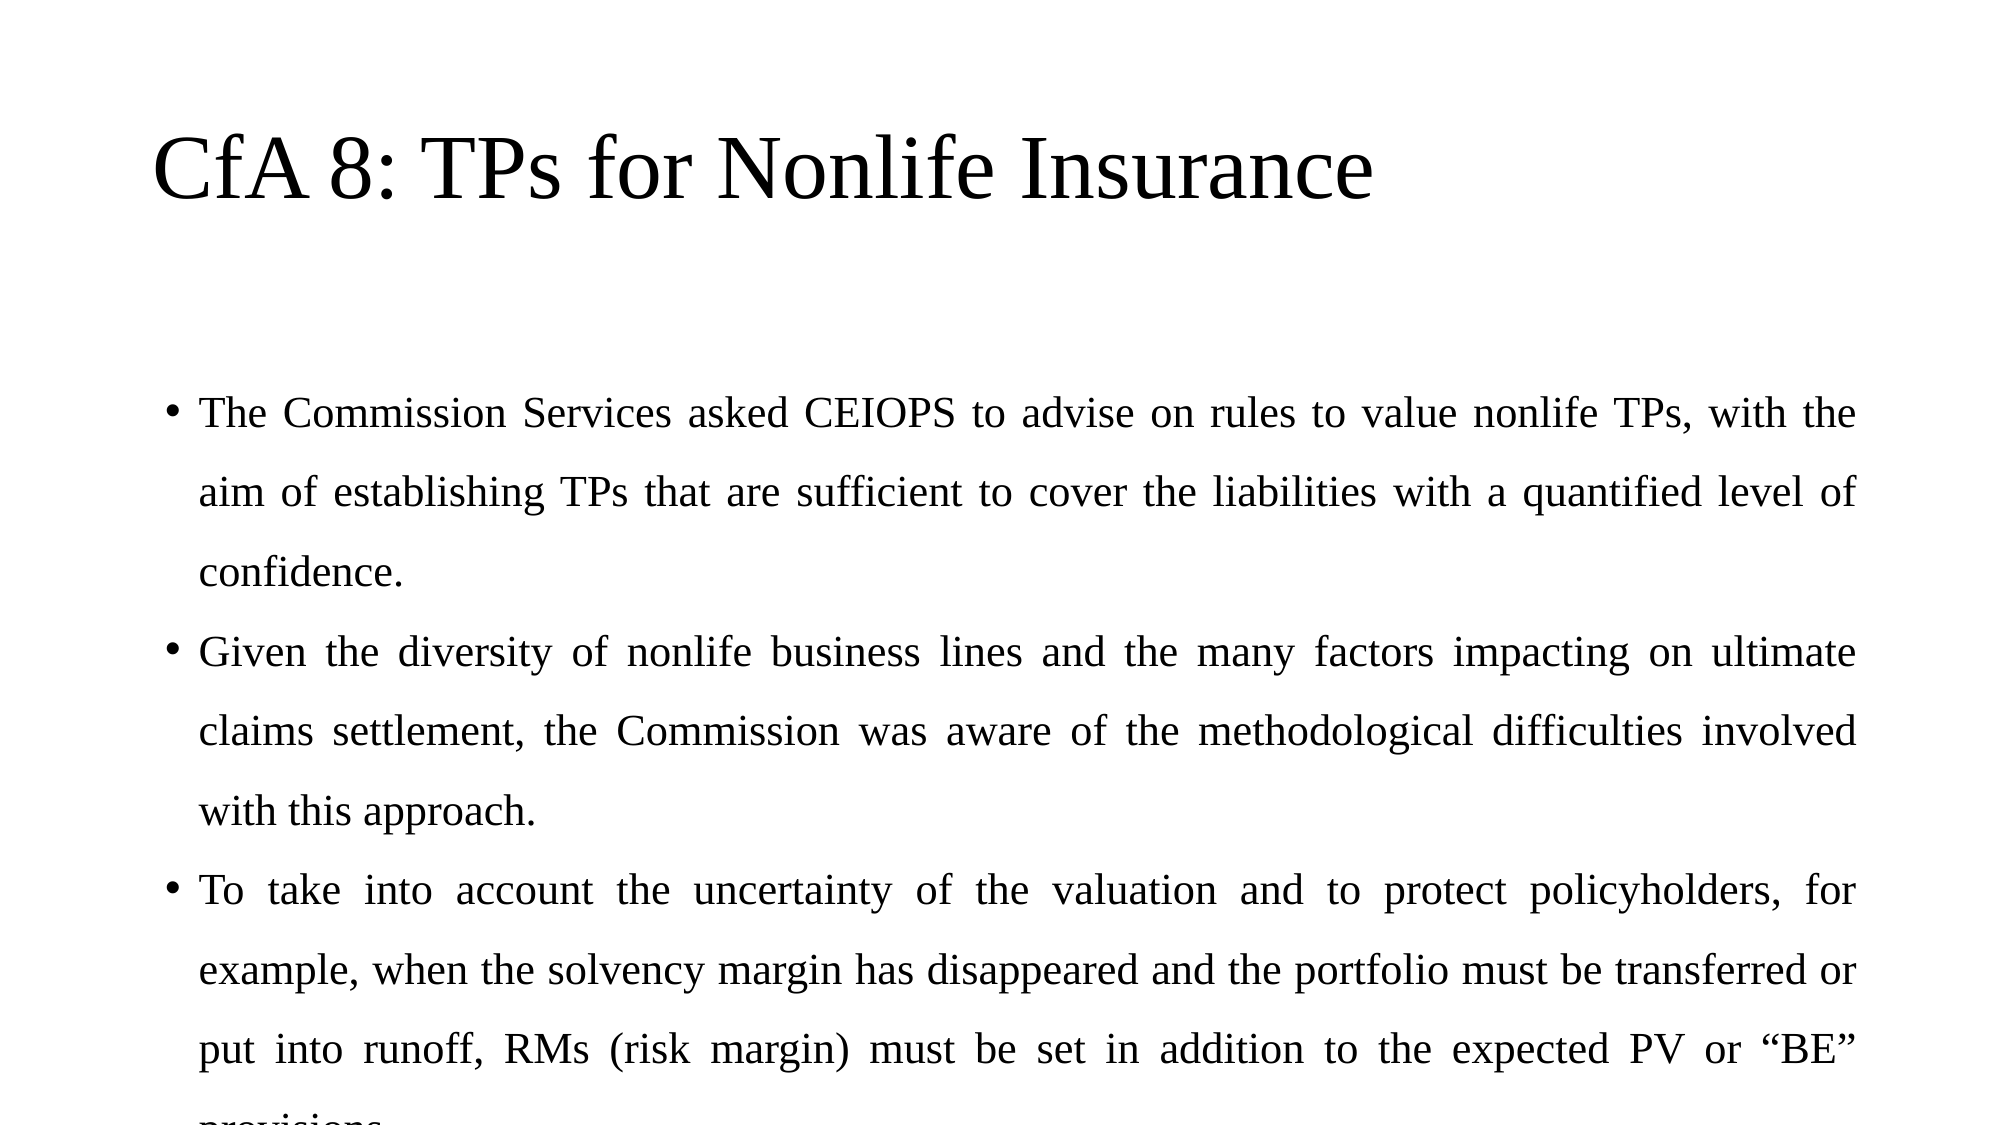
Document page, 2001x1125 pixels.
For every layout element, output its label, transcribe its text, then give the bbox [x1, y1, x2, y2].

title CfA 8: TPs for Nonlife Insurance [137, 59, 1863, 278]
list The Commission Services asked CEIOPS to advise on rules to value nonlife TPs, with the aim of establishing TPs that are sufficient to cover the liabilities with a quantified level of confidence. Given the diversity of nonlife business lines and the many factors impacting on ultimate claims settlement, the Commission was aware of the methodological difficulties involved with this approach. To take into account the uncertainty of the valuation and to protect policyholders, for example, when the solvency margin has disappeared and the portfolio must be transferred or put into runoff, RMs (risk margin) must be set in addition to the expected PV or “BE” provisions. [150, 349, 1875, 1125]
